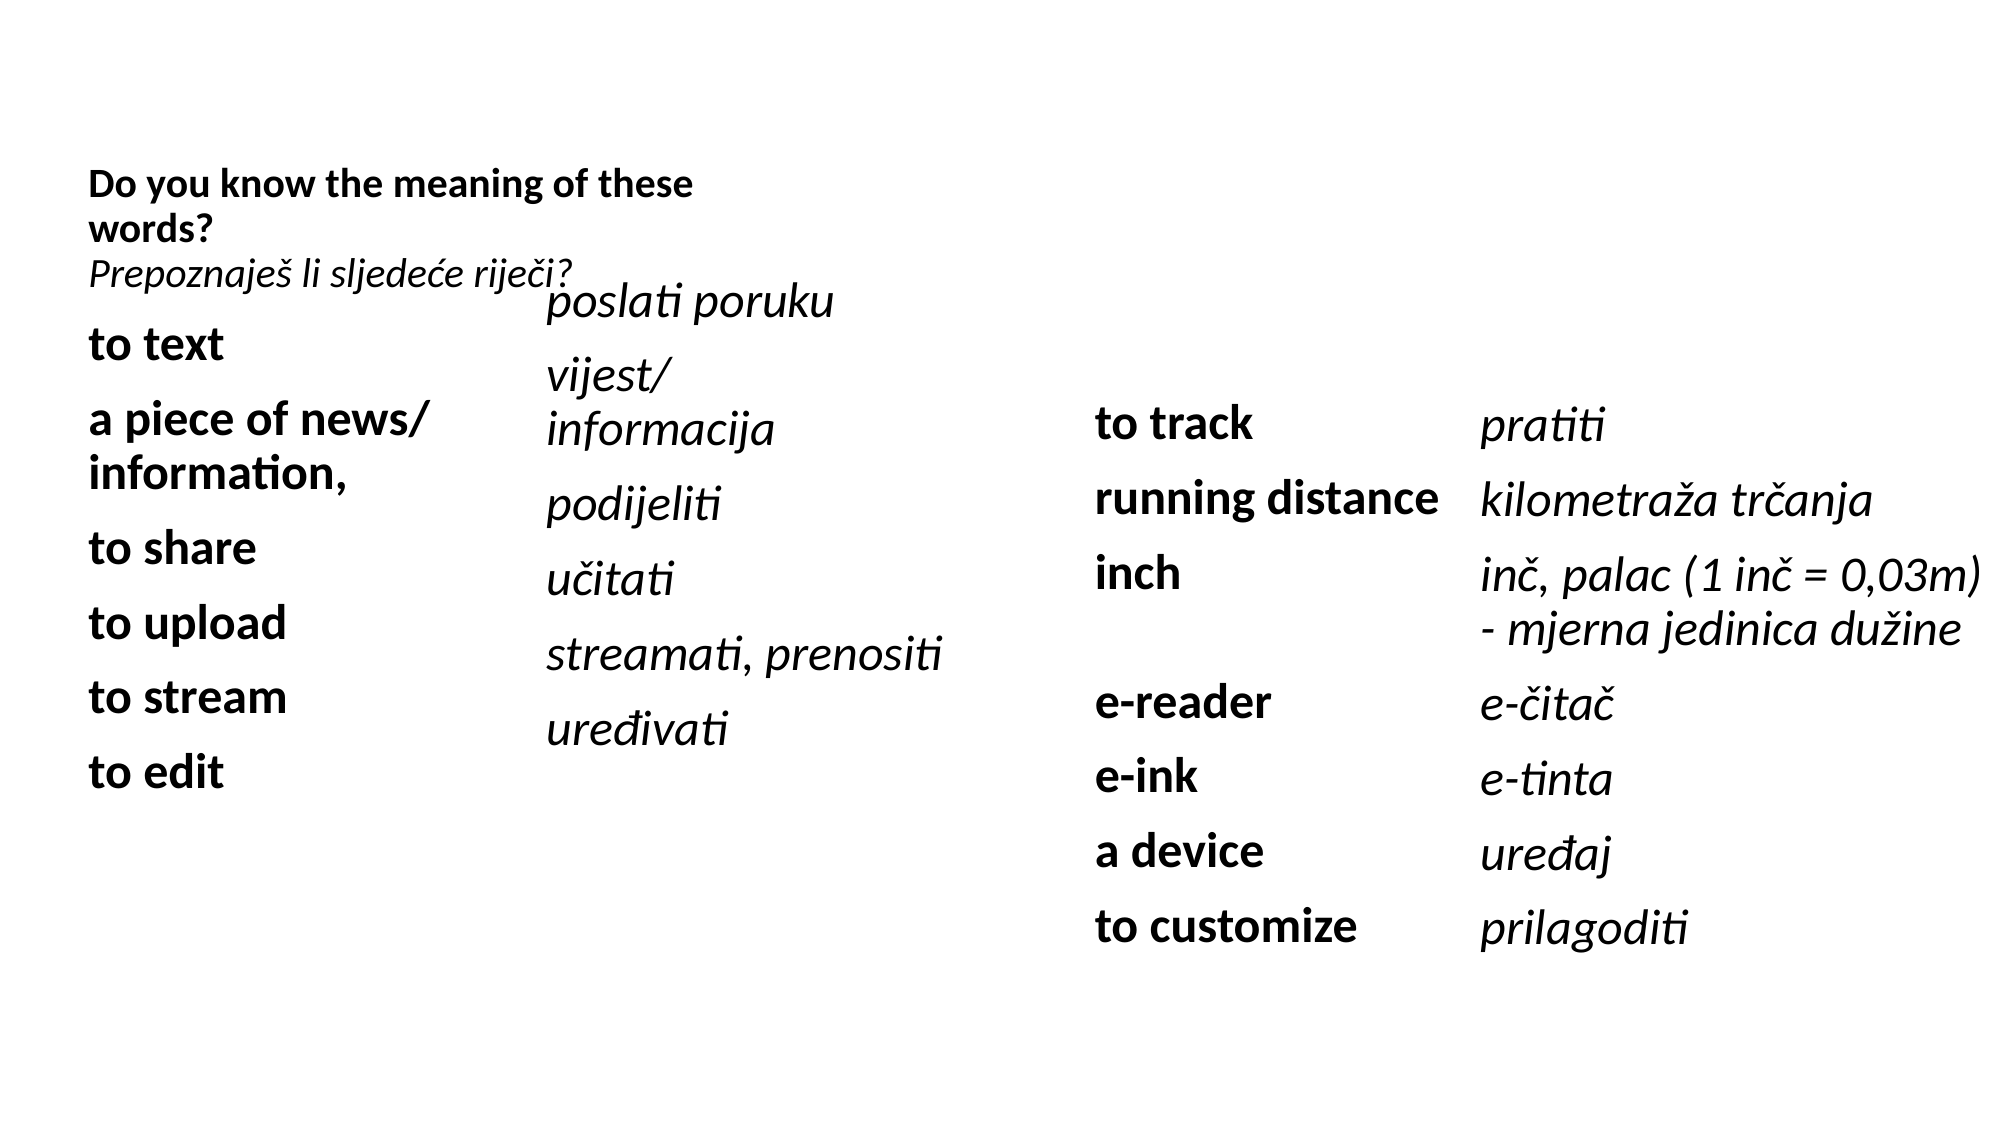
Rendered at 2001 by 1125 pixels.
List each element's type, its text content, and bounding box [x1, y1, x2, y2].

text_box to track running distance inch e-reader e-ink a device to customize [1079, 388, 1851, 1125]
text_box Do you know the meaning of these words? Prepoznaješ li sljedeće riječi? to text a piece of news/ information, to share to upload to stream to edit [73, 154, 844, 1125]
text_box poslati poruku vijest/ informacija podijeliti učitati streamati, prenositi uređivati [531, 266, 1042, 1125]
text_box pratiti kilometraža trčanja inč, palac (1 inč = 0,03m) - mjerna jedinica dužine e-čitač e-tinta uređaj prilagoditi [1465, 391, 2000, 1125]
